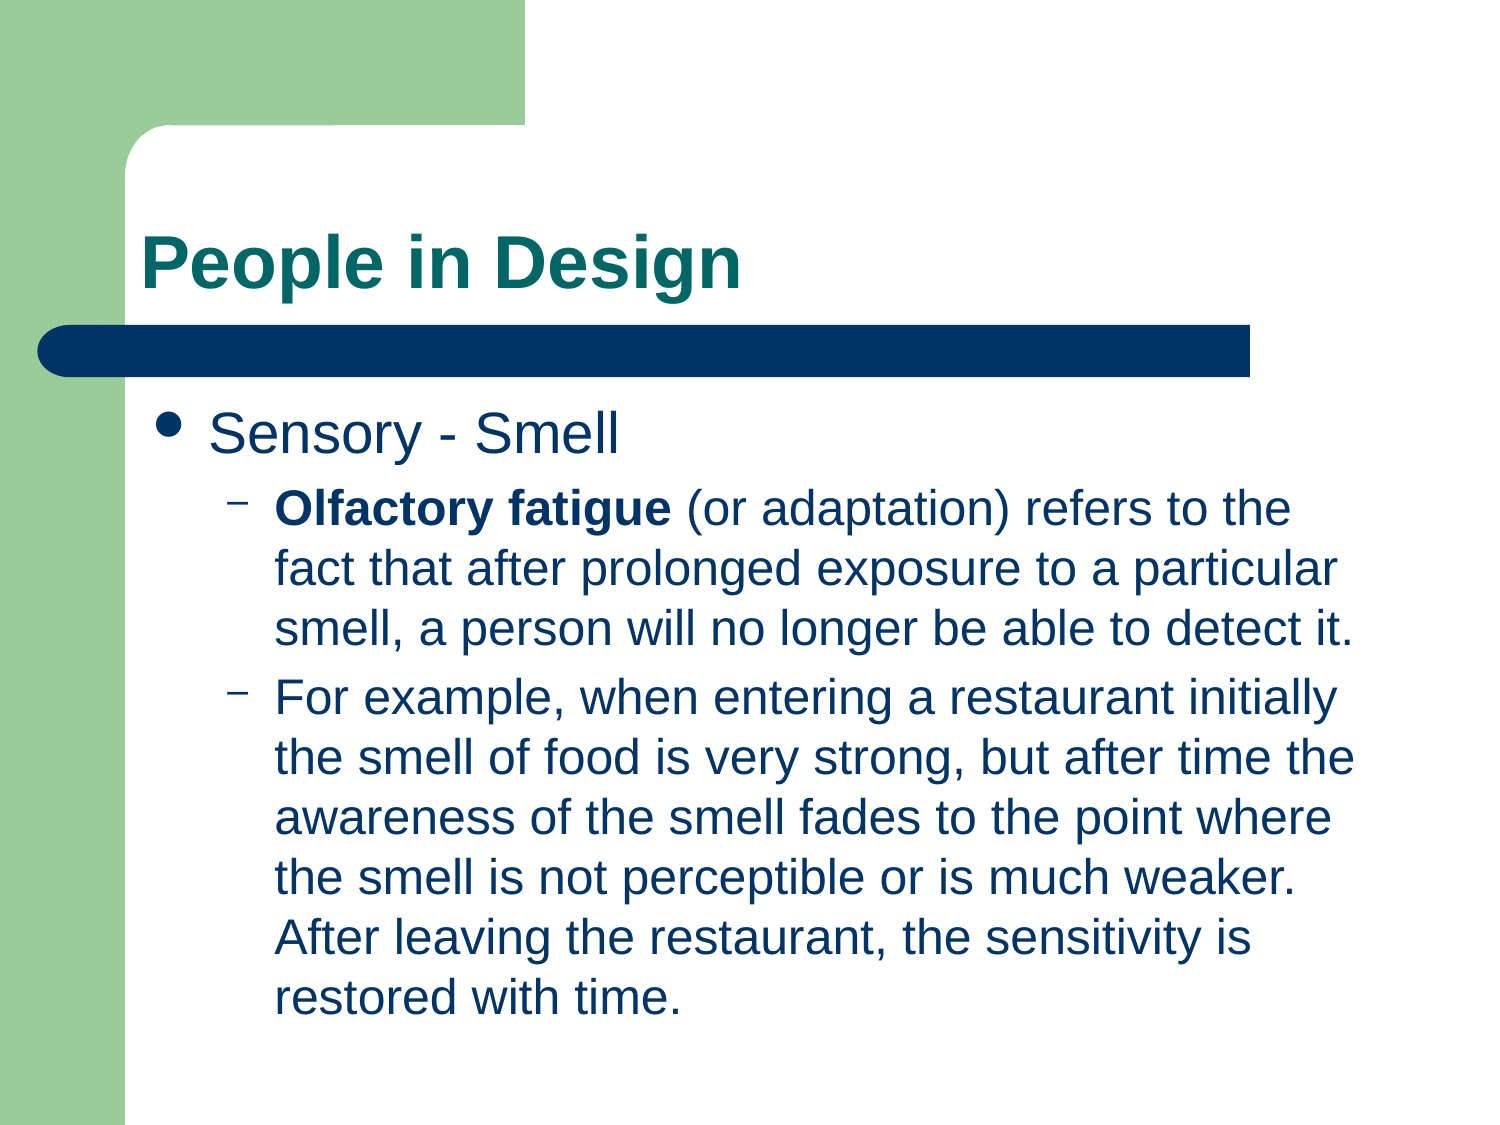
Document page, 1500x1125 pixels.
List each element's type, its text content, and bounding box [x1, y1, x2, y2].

title People in Design [124, 124, 1426, 313]
list Sensory - Smell Olfactory fatigue (or adaptation) refers to the fact that after prolonged exposure to a particular smell, a person will no longer be able to detect it. For example, when entering a restaurant initially the smell of food is very strong, but after time the awareness of the smell fades to the point where the smell is not perceptible or is much weaker. After leaving the restaurant, the sensitivity is restored with time. [137, 387, 1400, 999]
